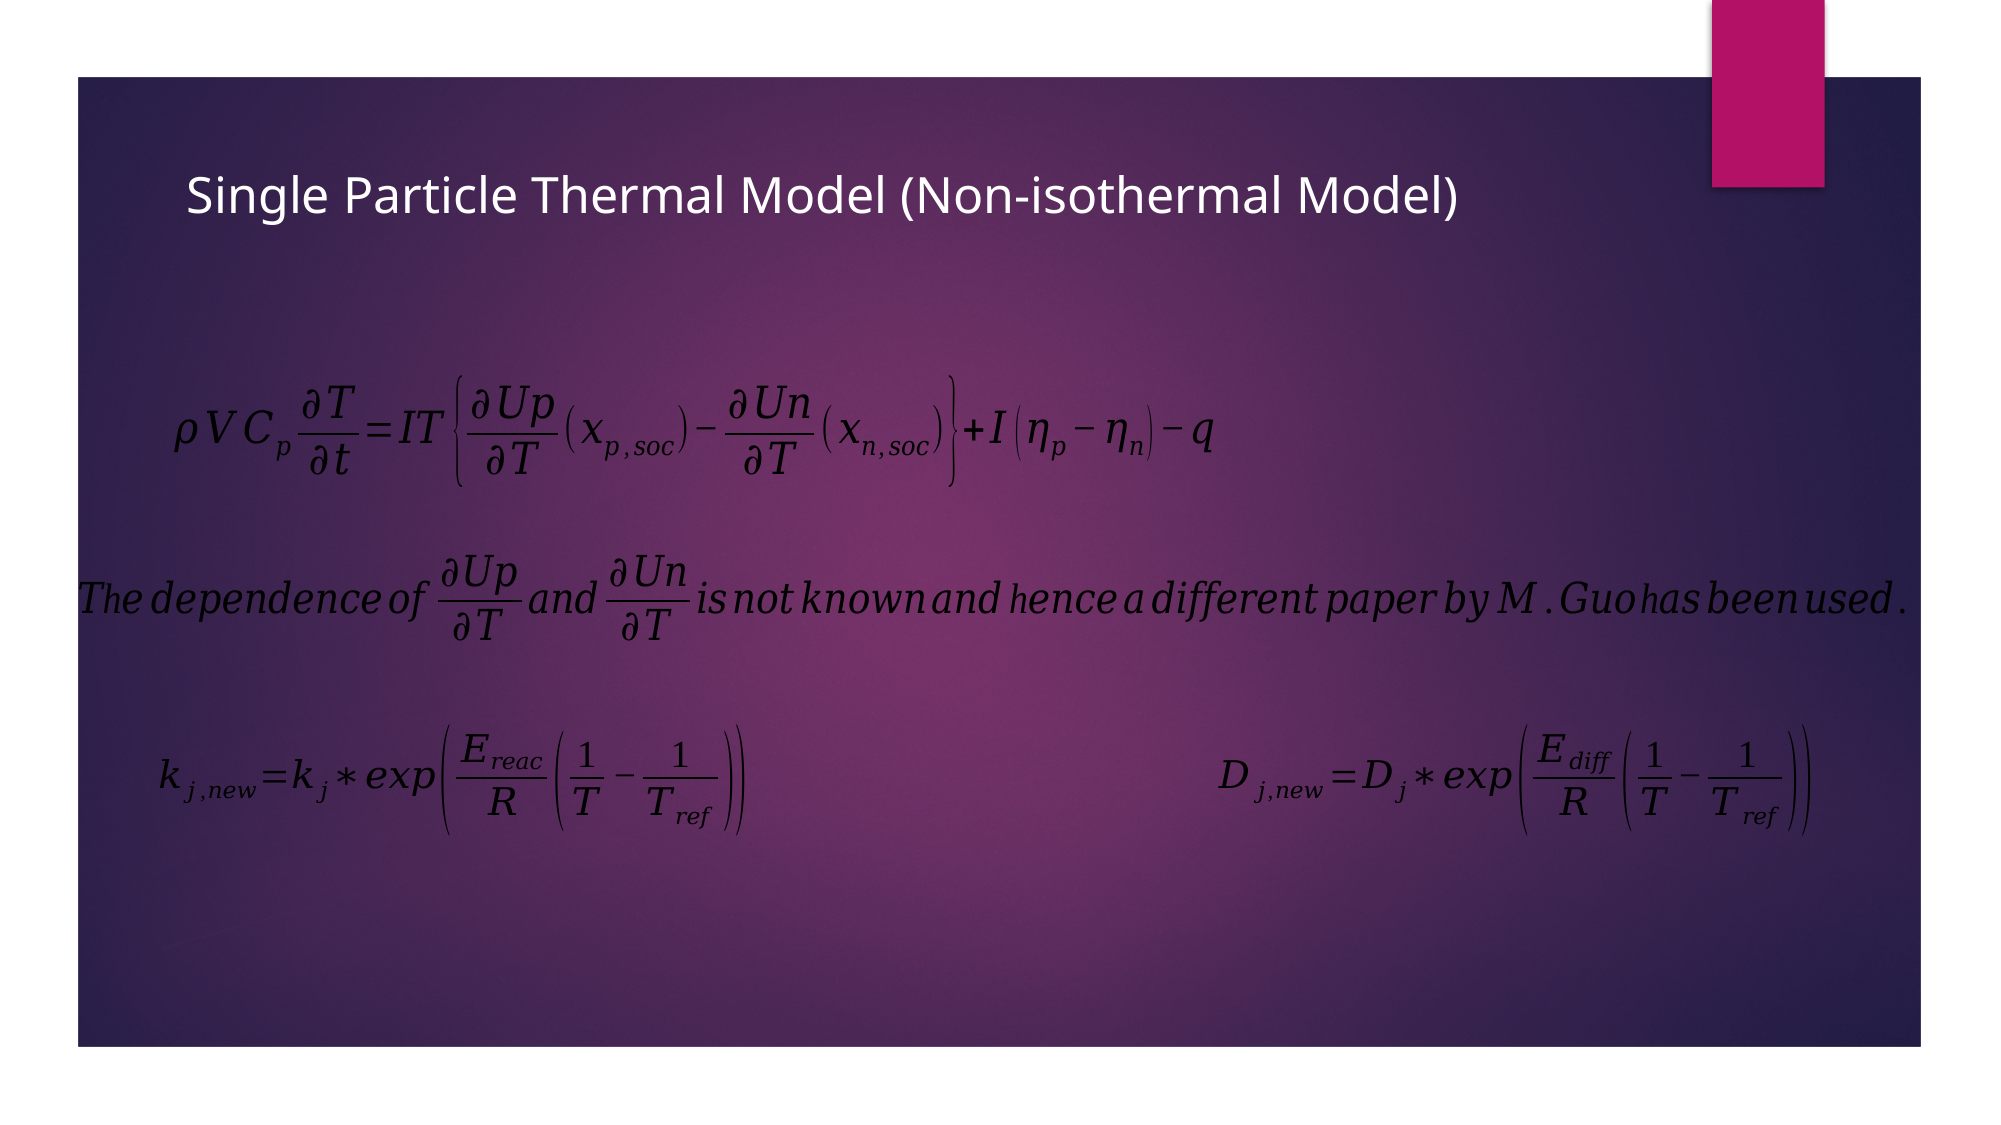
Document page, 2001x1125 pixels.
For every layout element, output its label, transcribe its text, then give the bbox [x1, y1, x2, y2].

text_box Single Particle Thermal Model (Non-isothermal Model) [172, 156, 1509, 232]
